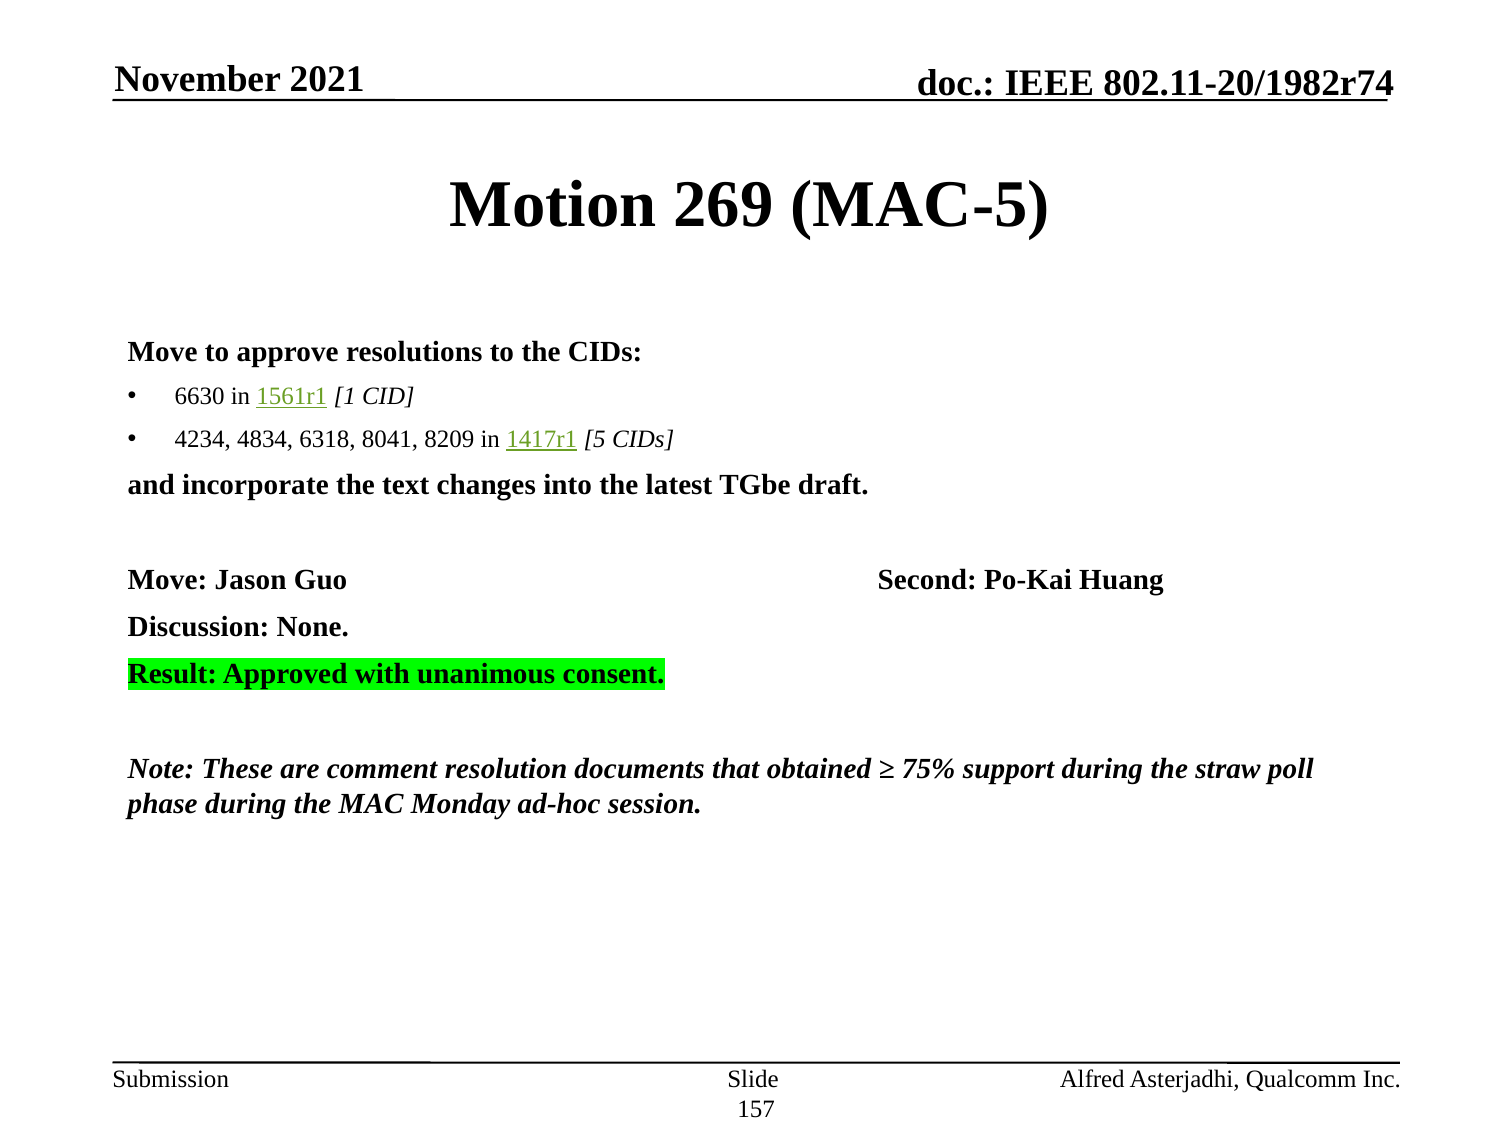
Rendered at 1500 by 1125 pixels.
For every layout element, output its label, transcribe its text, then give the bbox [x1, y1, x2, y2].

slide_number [114, 54, 423, 100]
slide_number Slide 157 [712, 1061, 800, 1123]
title Motion 269 (MAC-5) [112, 112, 1388, 288]
list Move to approve resolutions to the CIDs: 6630 in 1561r1 [1 CID] 4234, 4834, 6318, 8041, 8209 in 1417r1 [5 CIDs] and incorporate the text changes into the latest TGbe draft. Move: Jason Guo Second: Po-Kai Huang Discussion: None. Result: Approved with unanimous consent. Note: These are comment resolution documents that obtained ≥ 75% support during the straw poll phase during the MAC Monday ad-hoc session. [112, 324, 1388, 1063]
footer Alfred Asterjadhi, Qualcomm Inc. [878, 1061, 1402, 1093]
